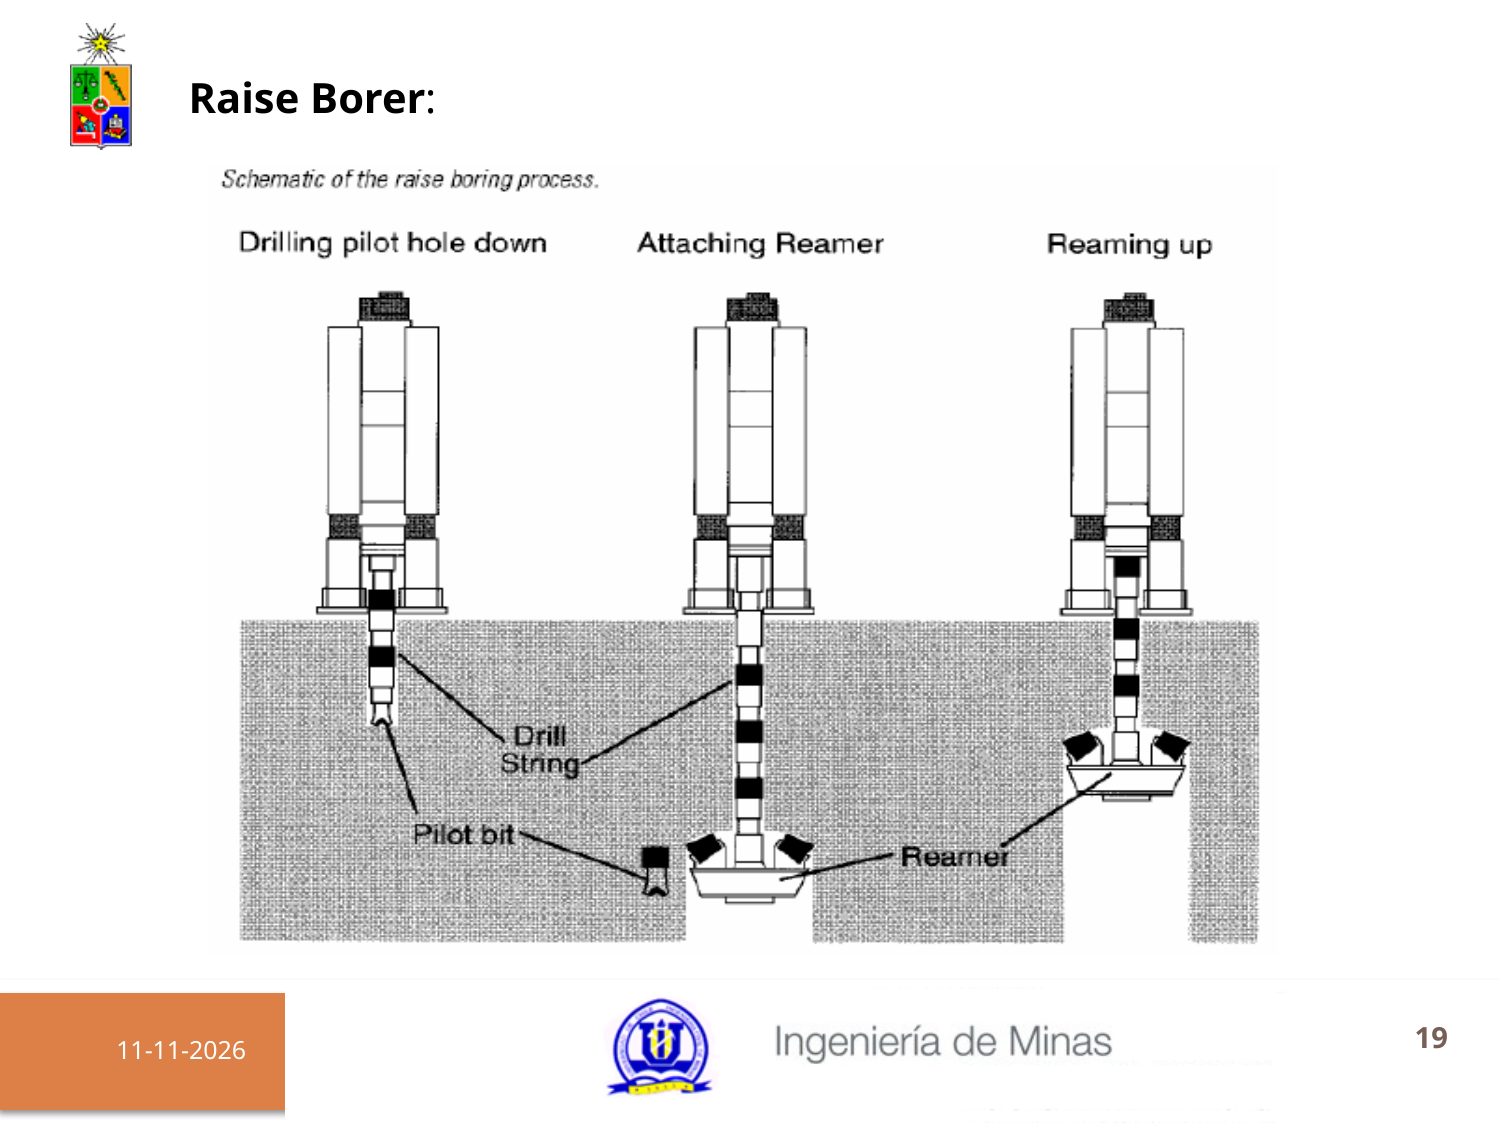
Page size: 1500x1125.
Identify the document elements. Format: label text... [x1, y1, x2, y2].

text_box Raise Borer: [152, 70, 926, 445]
picture [69, 23, 132, 151]
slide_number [12, 995, 279, 1108]
picture [198, 163, 1278, 956]
picture [285, 980, 1500, 1125]
